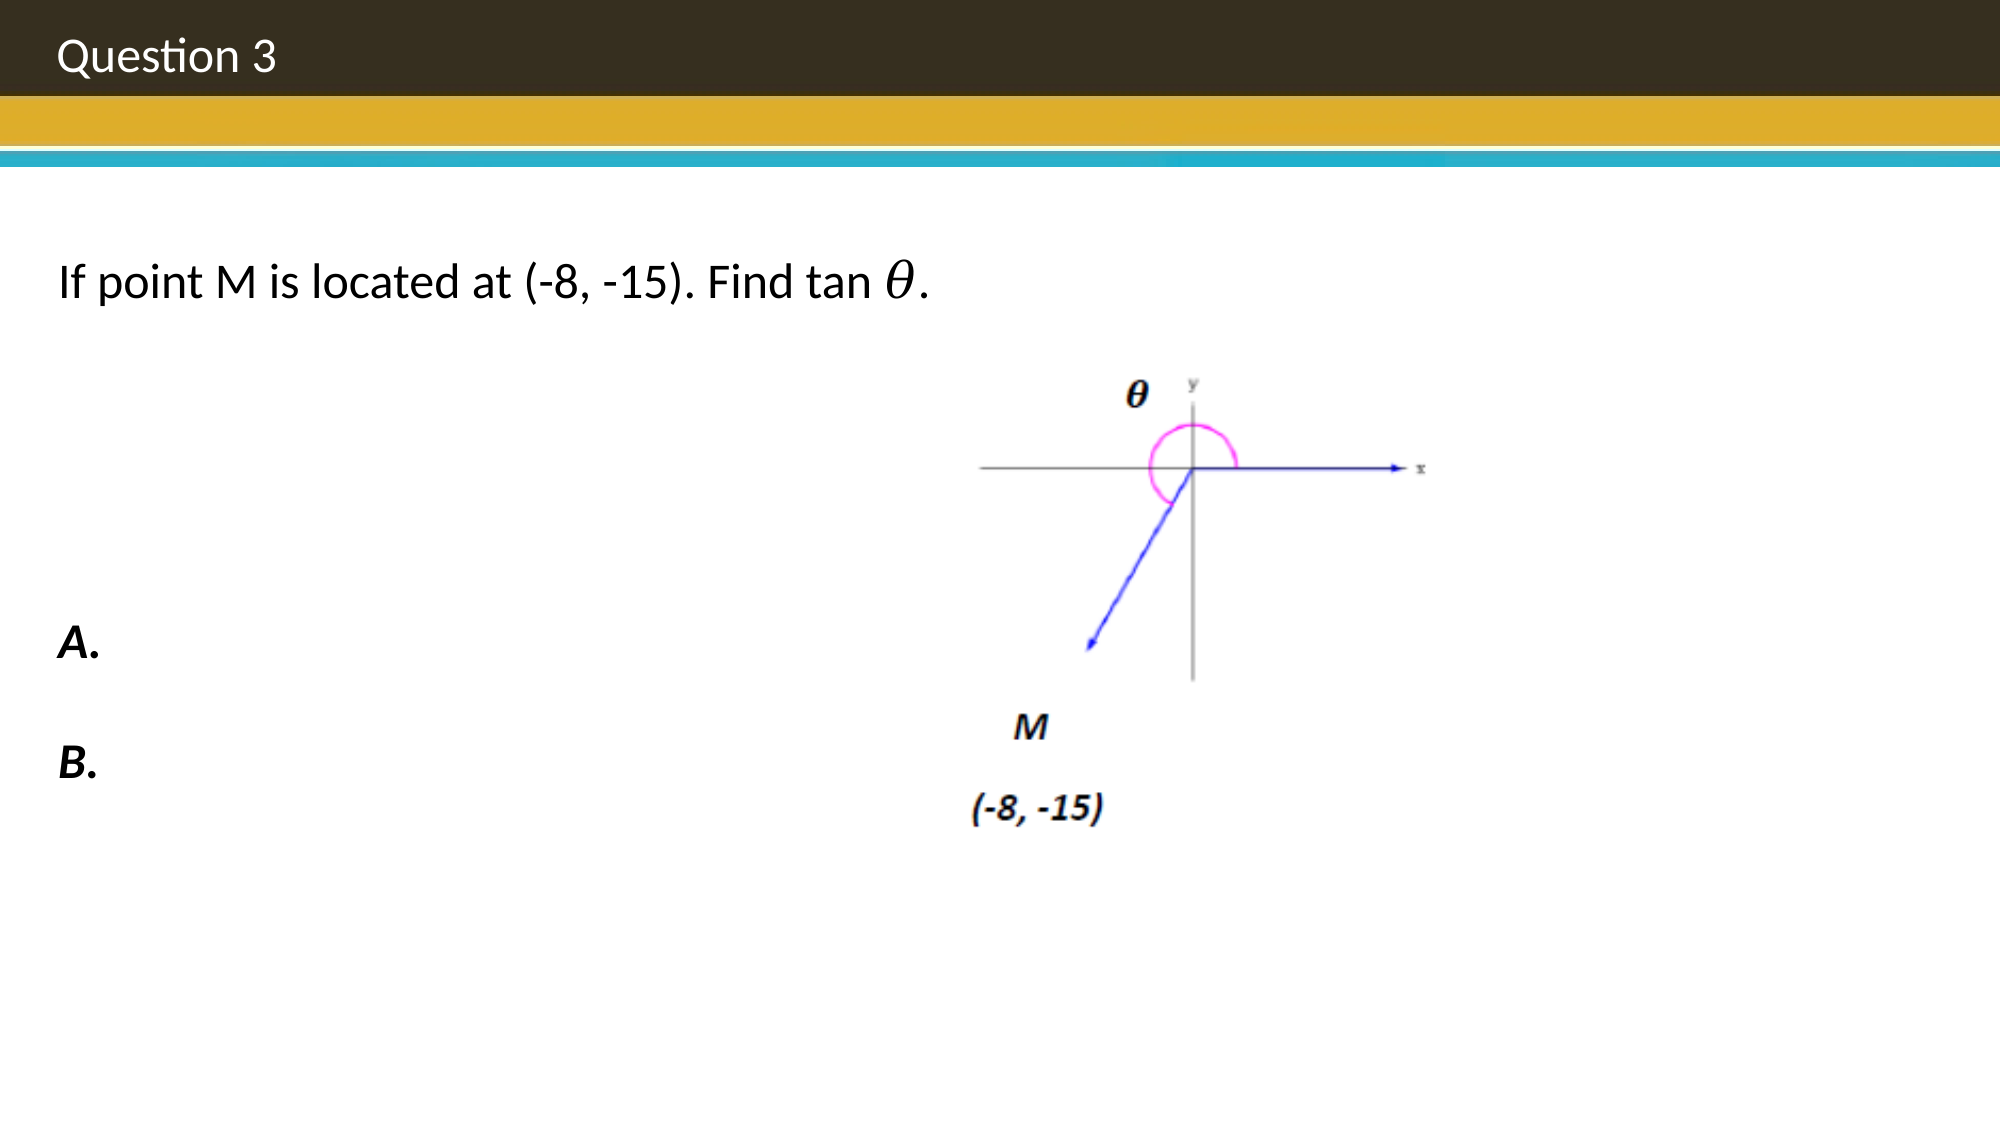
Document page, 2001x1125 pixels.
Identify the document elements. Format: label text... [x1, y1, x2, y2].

picture [951, 372, 1464, 840]
picture [0, 0, 2000, 167]
text_box Question 3 [41, 14, 293, 90]
